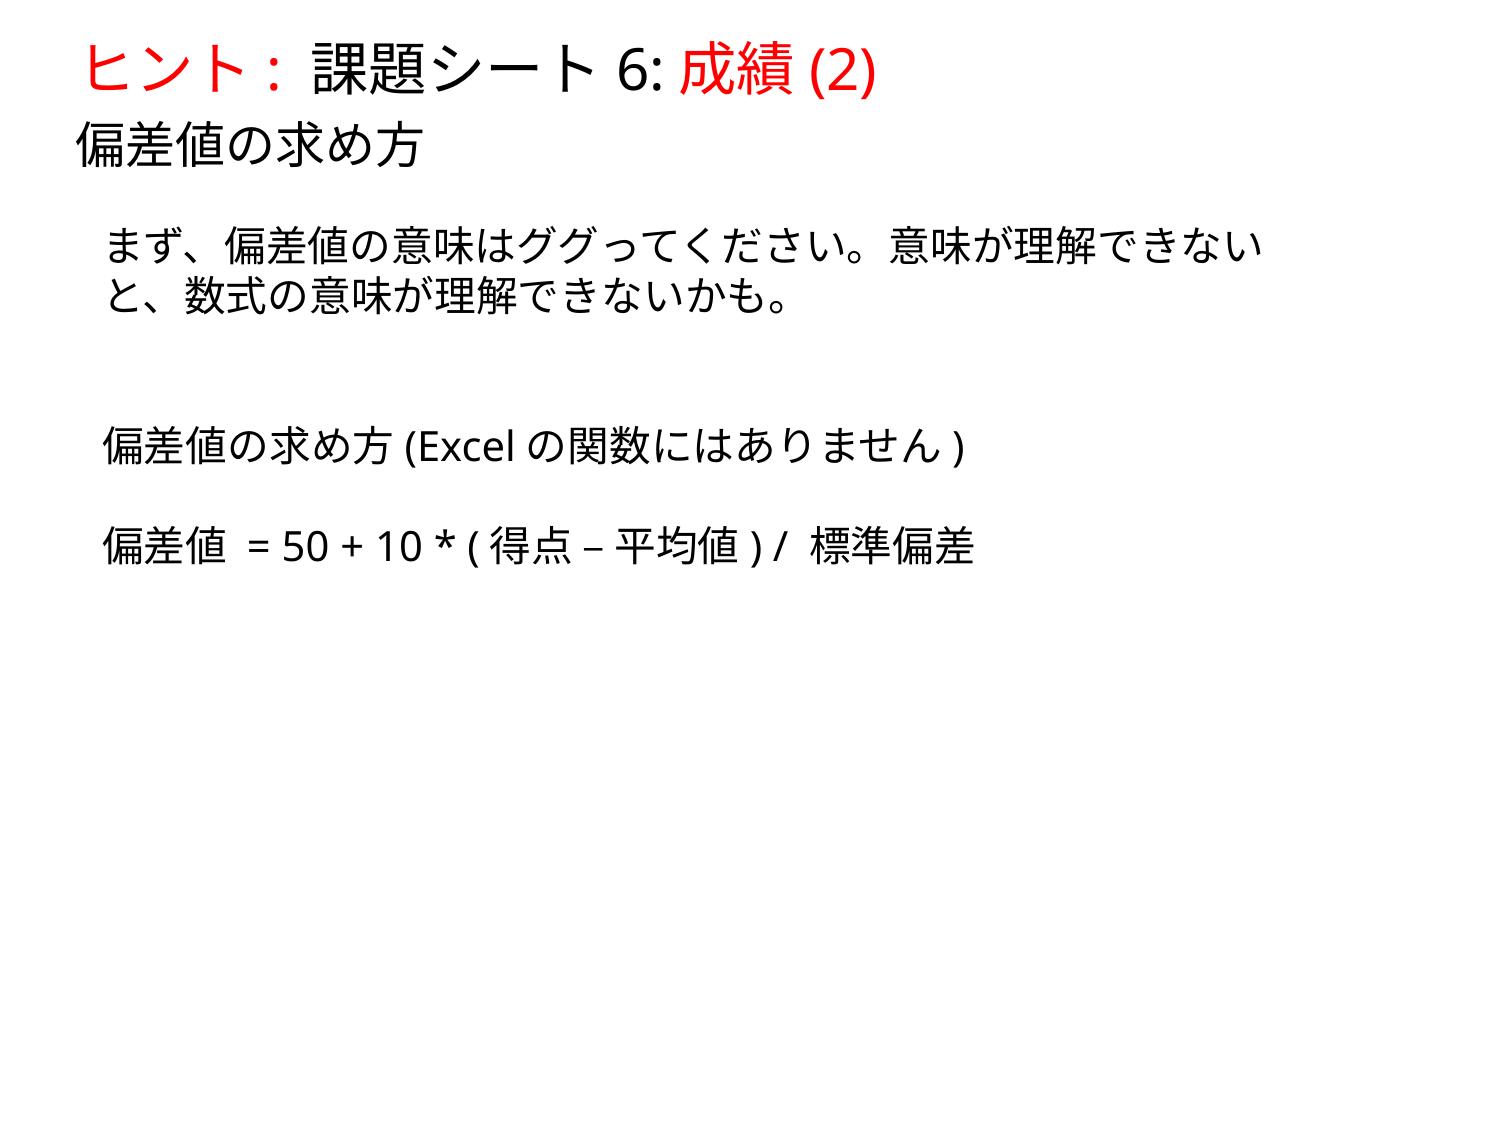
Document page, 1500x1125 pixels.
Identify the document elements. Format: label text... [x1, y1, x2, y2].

text_box 偏差値の求め方 [37, 105, 1475, 181]
text_box ヒント: 課題シート6:成績(2) [62, 24, 1366, 105]
text_box まず、偏差値の意味はググってください。意味が理解できないと、数式の意味が理解できないかも。 偏差値の求め方(Excelの関数にはありません) 偏差値 = 50 + 10 * (得点 – 平均値) / 標準偏差 [87, 212, 1341, 728]
